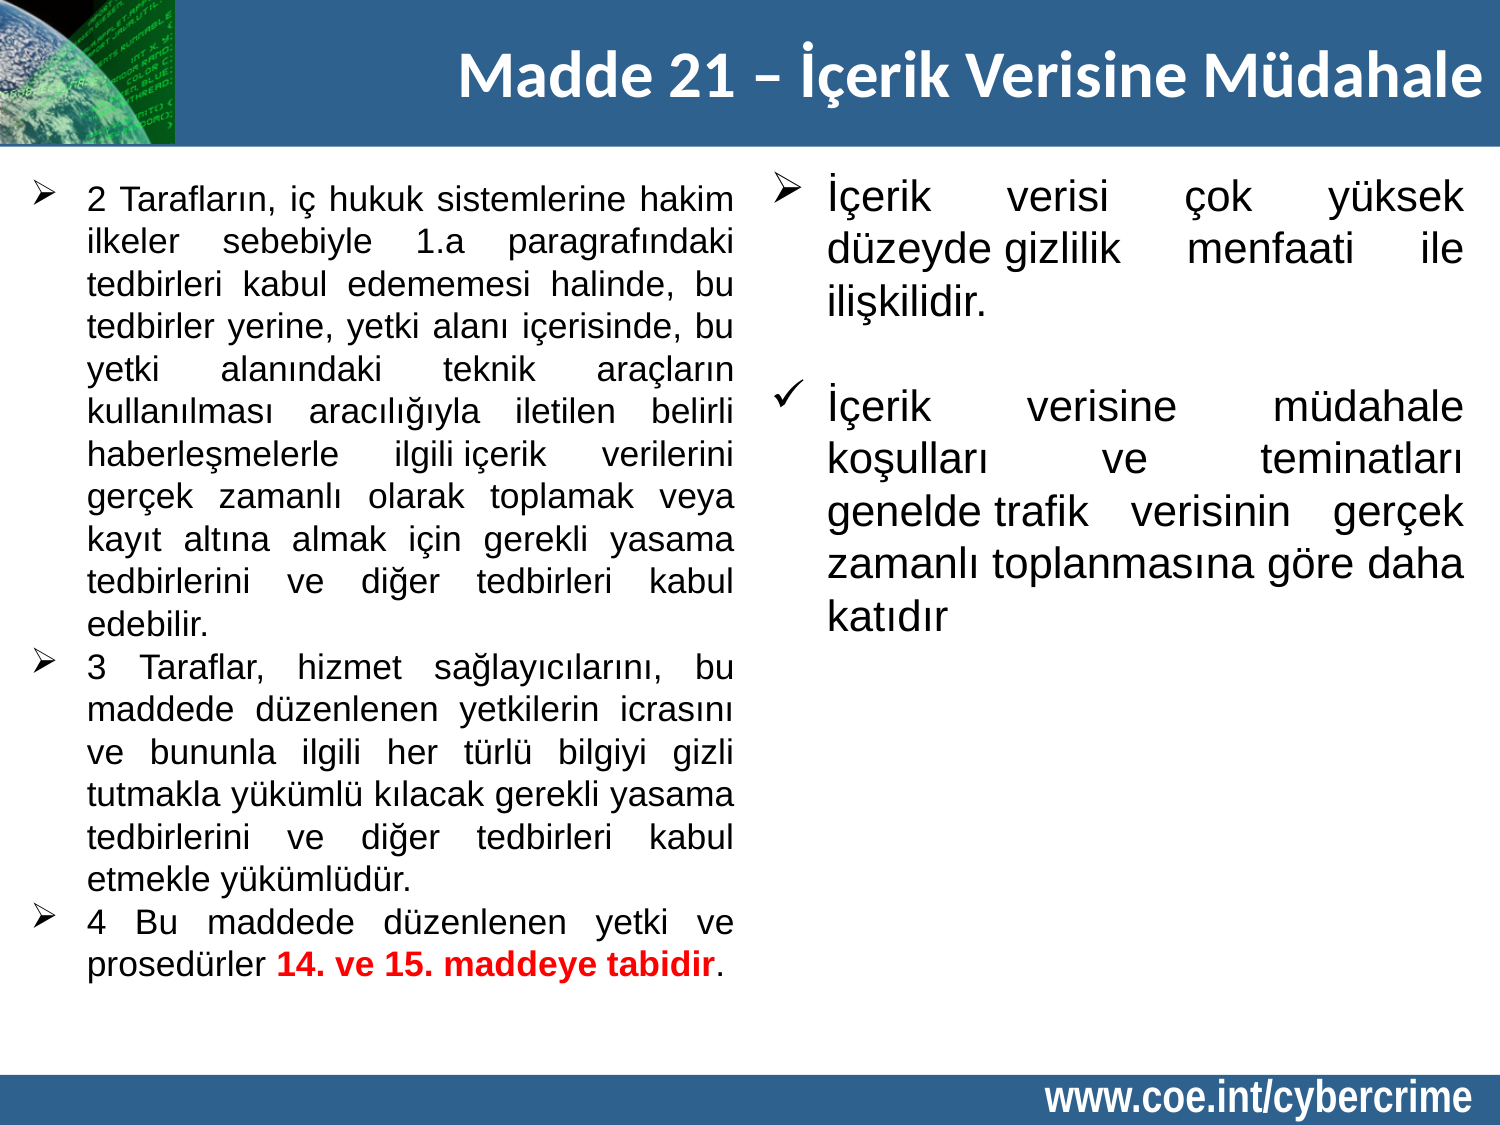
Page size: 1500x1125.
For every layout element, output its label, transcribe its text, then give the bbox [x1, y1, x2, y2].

text_box www.coe.int/cybercrime [1030, 1059, 1500, 1125]
text_box Madde 21 – İçerik Verisine Müdahale [177, 0, 1500, 149]
text_box [0, 1073, 1030, 1125]
picture [0, 0, 175, 144]
text_box İçerik verisi çok yüksek düzeyde gizlilik menfaati ile ilişkilidir. İçerik verisine müdahale koşulları ve teminatları genelde trafik verisinin gerçek zamanlı toplanmasına göre daha katıdır [755, 159, 1480, 648]
text_box 2 Tarafların, iç hukuk sistemlerine hakim ilkeler sebebiyle 1.a paragrafındaki tedbirleri kabul edememesi halinde, bu tedbirler yerine, yetki alanı içerisinde, bu yetki alanındaki teknik araçların kullanılması aracılığıyla iletilen belirli haberleşmelerle ilgili içerik verilerini gerçek zamanlı olarak toplamak veya kayıt altına almak için gerekli yasama tedbirlerini ve diğer tedbirleri kabul edebilir. 3 Taraflar, hizmet sağlayıcılarını, bu maddede düzenlenen yetkilerin icrasını ve bununla ilgili her türlü bilgiyi gizli tutmakla yükümlü kılacak gerekli yasama tedbirlerini ve diğer tedbirleri kabul etmekle yükümlüdür. 4 Bu maddede düzenlenen yetki ve prosedürler 14. ve 15. maddeye tabidir. [15, 168, 750, 1077]
